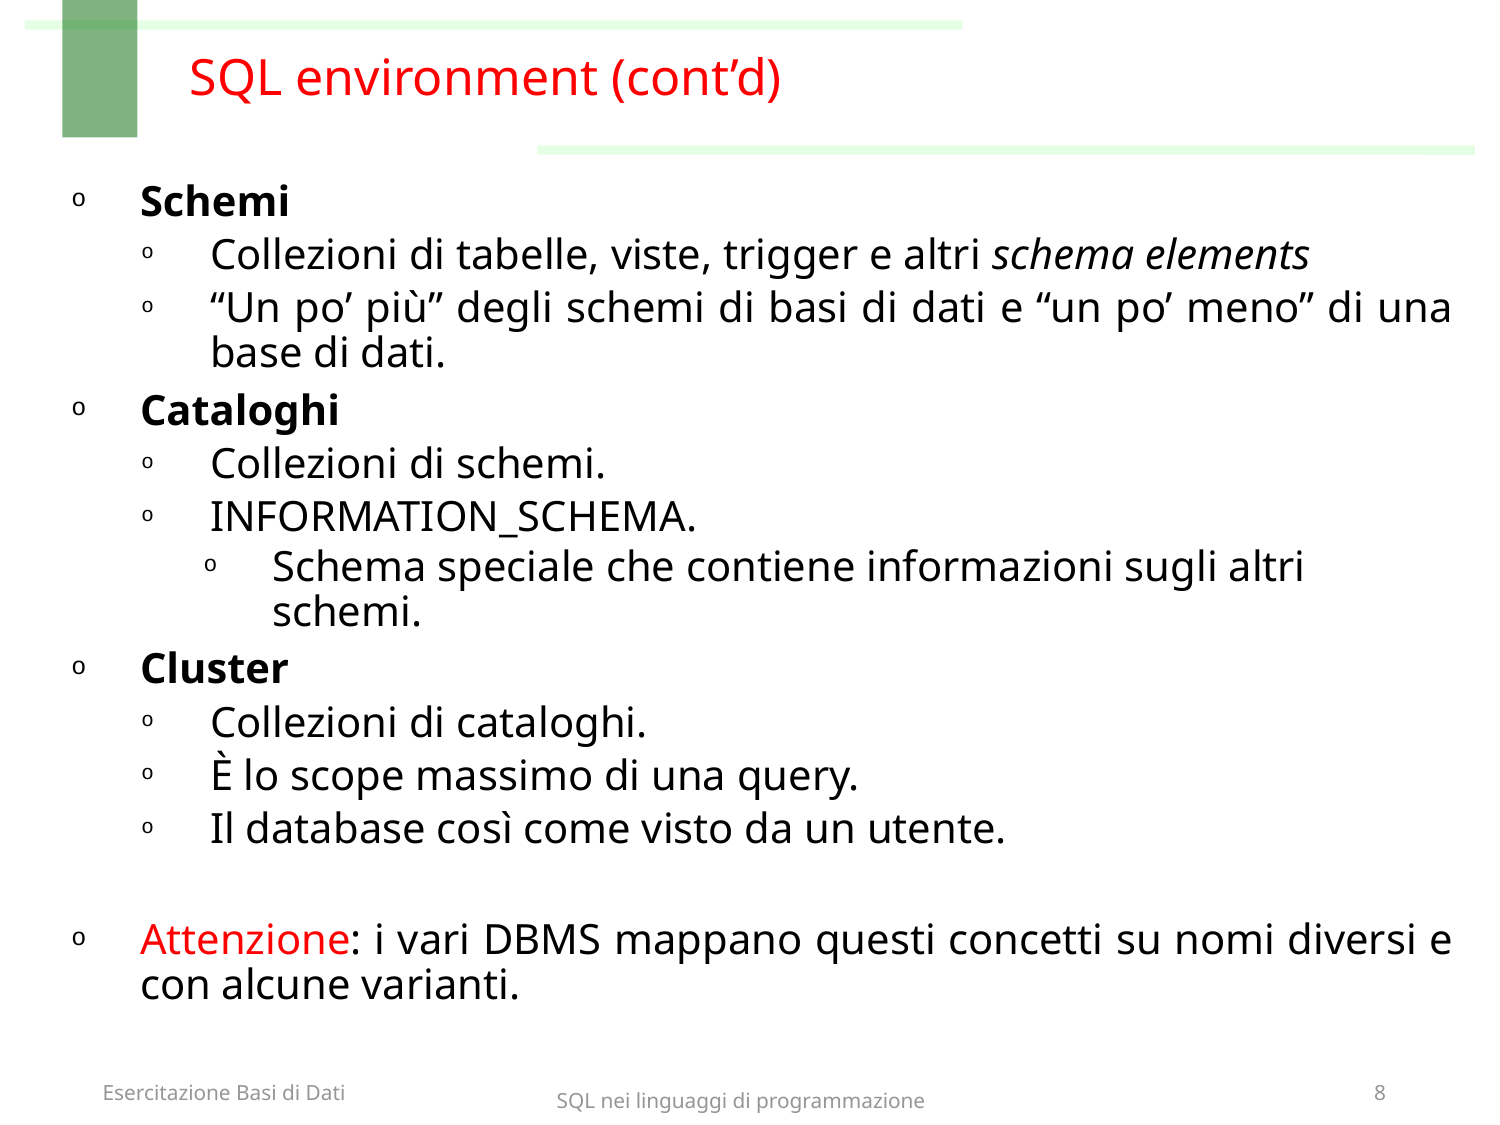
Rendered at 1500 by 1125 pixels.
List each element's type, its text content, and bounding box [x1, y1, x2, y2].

title SQL environment (cont’d) [174, 24, 1425, 125]
footer SQL nei linguaggi di programmazione [425, 1082, 1057, 1120]
text_box Schemi Collezioni di tabelle, viste, trigger e altri schema elements “Un po’ più” degli schemi di basi di dati e “un po’ meno” di una base di dati. Cataloghi Collezioni di schemi. INFORMATION_SCHEMA. Schema speciale che contiene informazioni sugli altri schemi. Cluster Collezioni di cataloghi. È lo scope massimo di una query. Il database così come visto da un utente. Attenzione: i vari DBMS mappano questi concetti su nomi diversi e con alcune varianti. [56, 172, 1469, 894]
